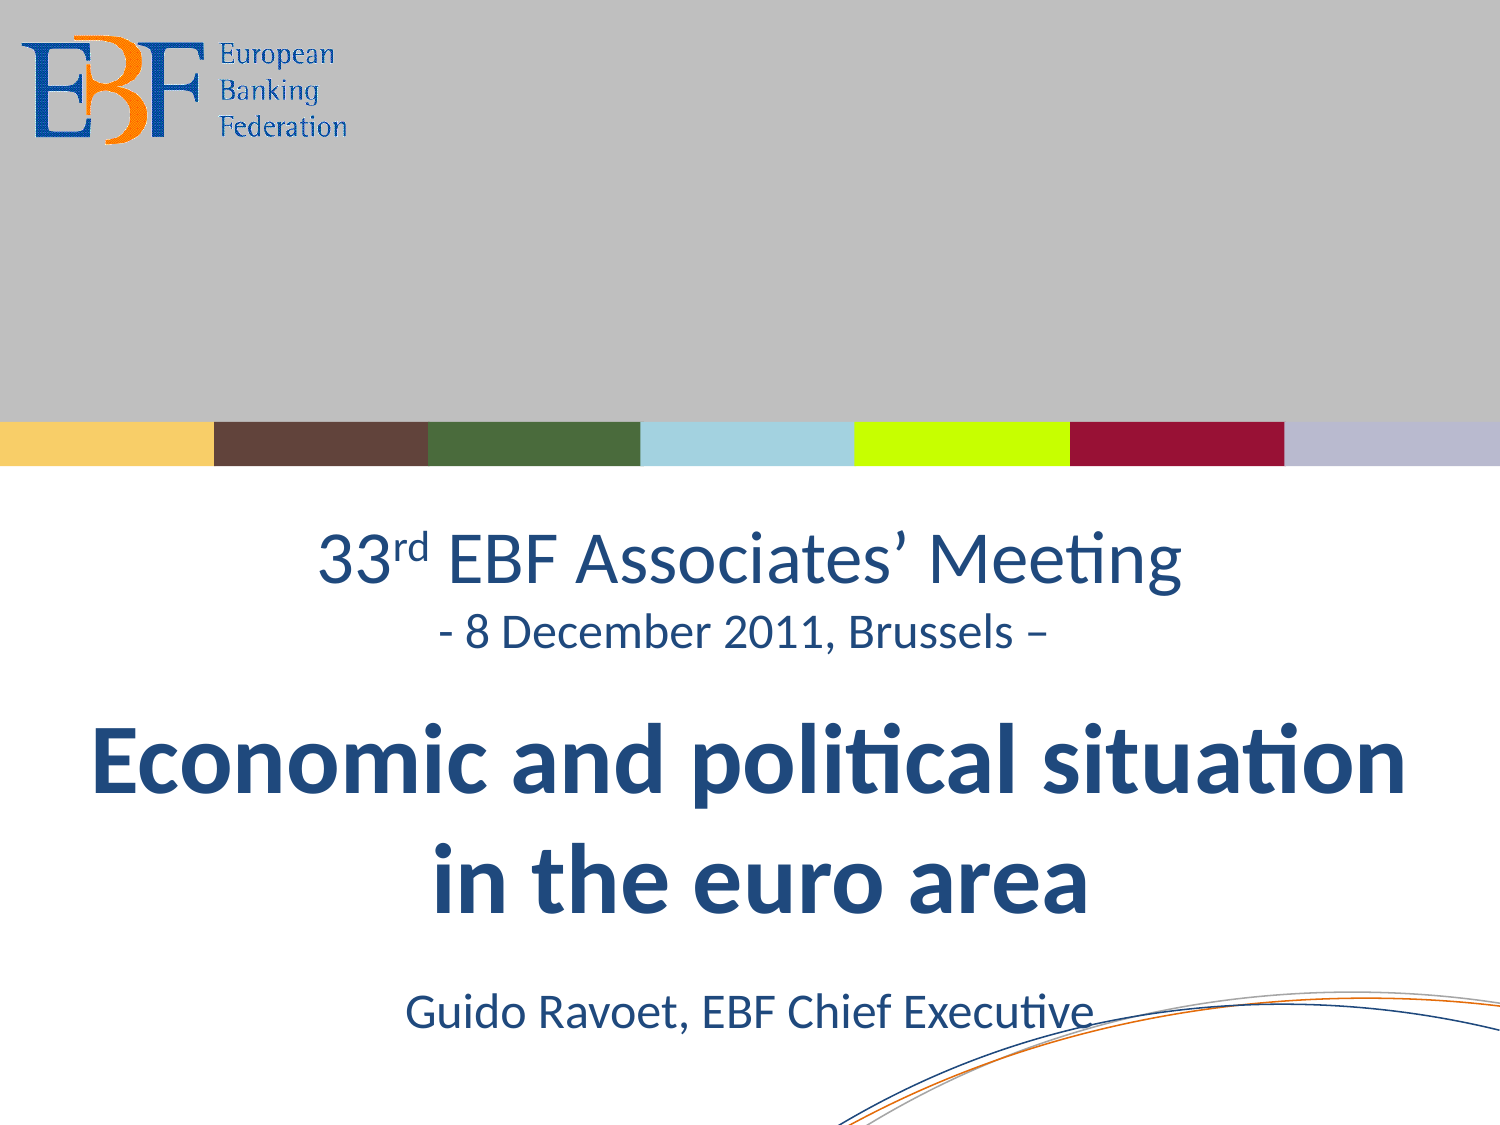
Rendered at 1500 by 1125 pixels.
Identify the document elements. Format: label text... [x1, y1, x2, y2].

text_box [0, 0, 1500, 421]
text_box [827, 958, 1500, 1091]
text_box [0, 421, 1500, 467]
picture [11, 11, 352, 157]
title 33rd EBF Associates’ Meeting - 8 December 2011, Brussels – Economic and political situation in the euro area Guido Ravoet, EBF Chief Executive [0, 475, 1500, 1125]
